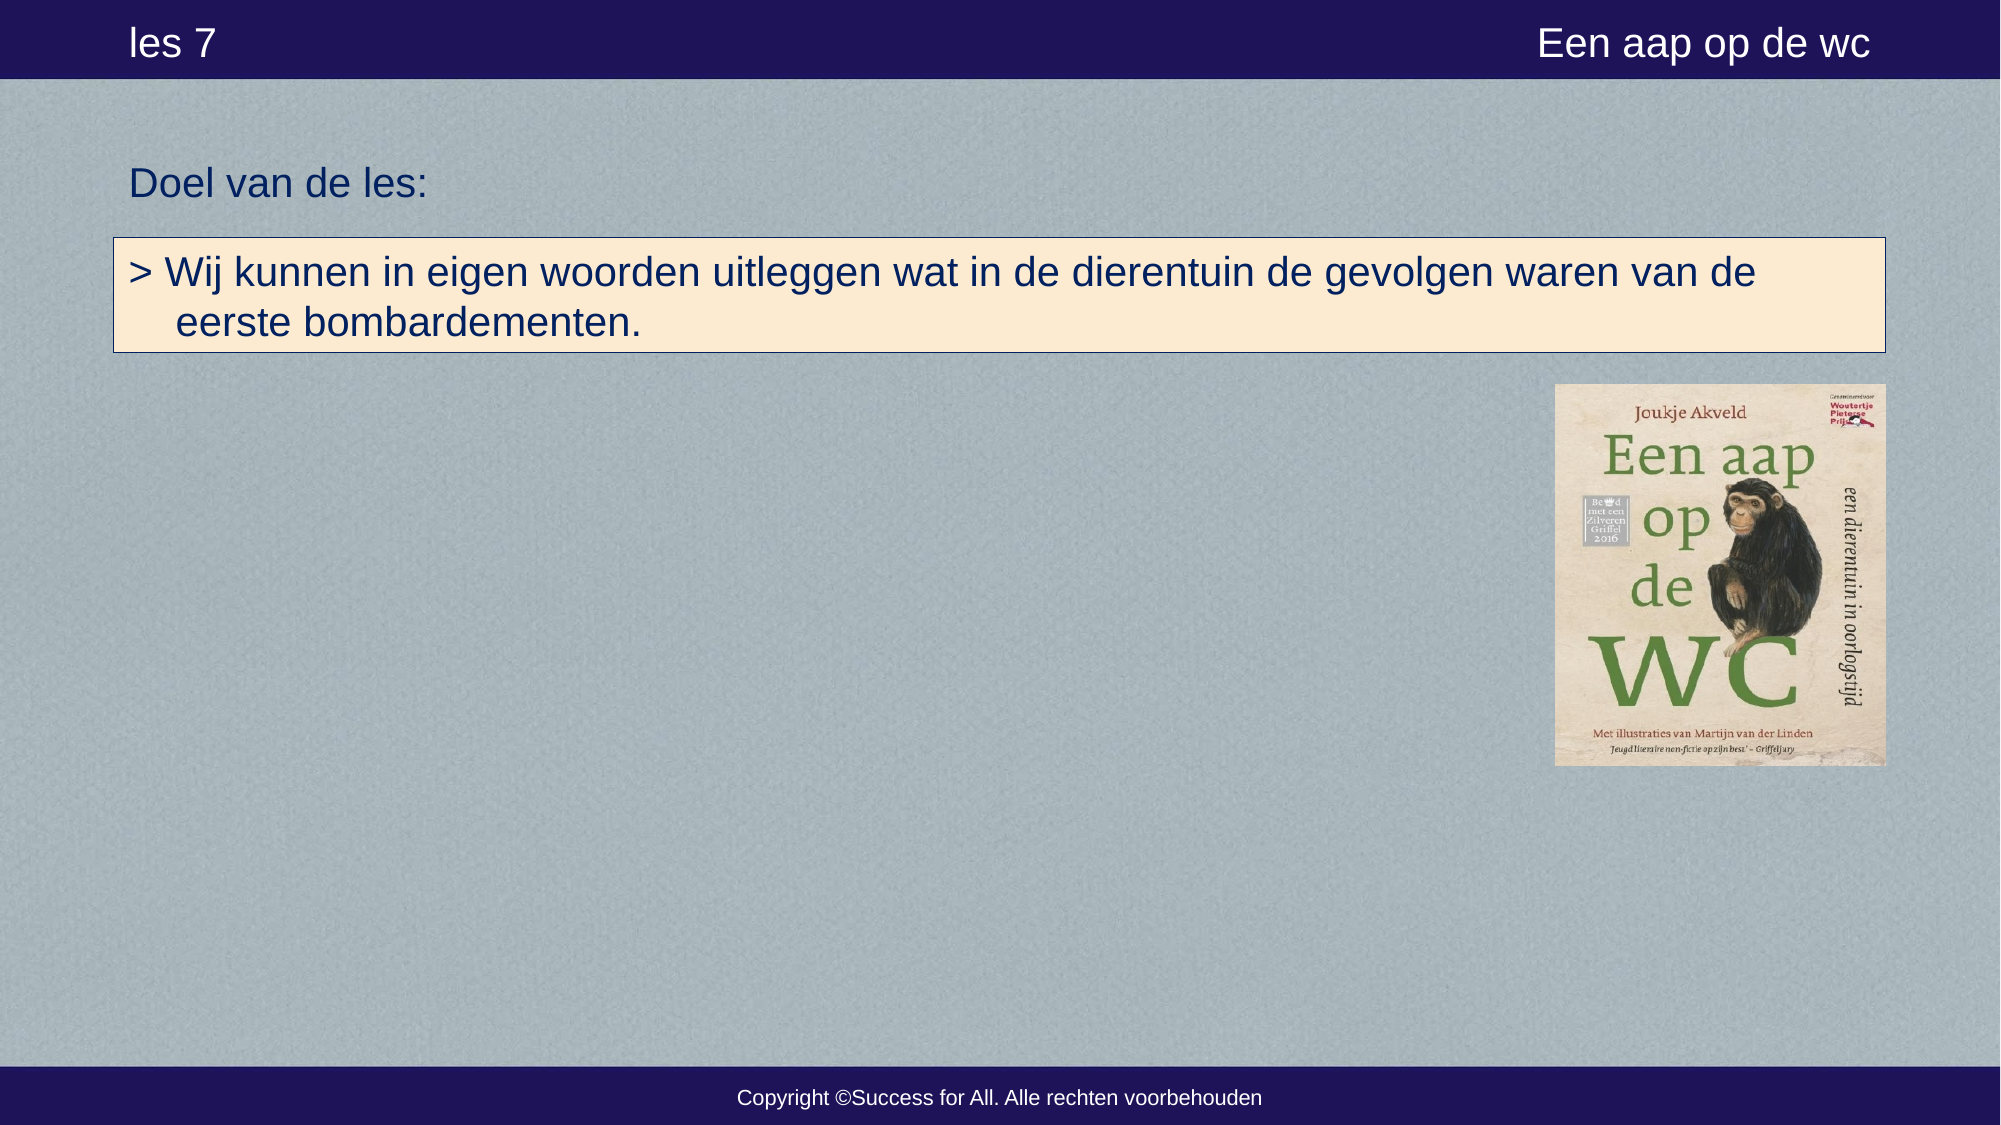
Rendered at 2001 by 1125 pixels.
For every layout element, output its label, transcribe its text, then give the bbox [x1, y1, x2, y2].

text_box les 7 [114, 8, 354, 73]
text_box Een aap op de wc [999, 8, 1886, 123]
text_box > Wij kunnen in eigen woorden uitleggen wat in de dierentuin de gevolgen waren van de eerste bombardementen. [113, 237, 1886, 353]
text_box Copyright ©Success for All. Alle rechten voorbehouden [0, 1076, 2000, 1125]
picture [0, 0, 2001, 1125]
text_box Doel van de les: [113, 148, 1635, 214]
